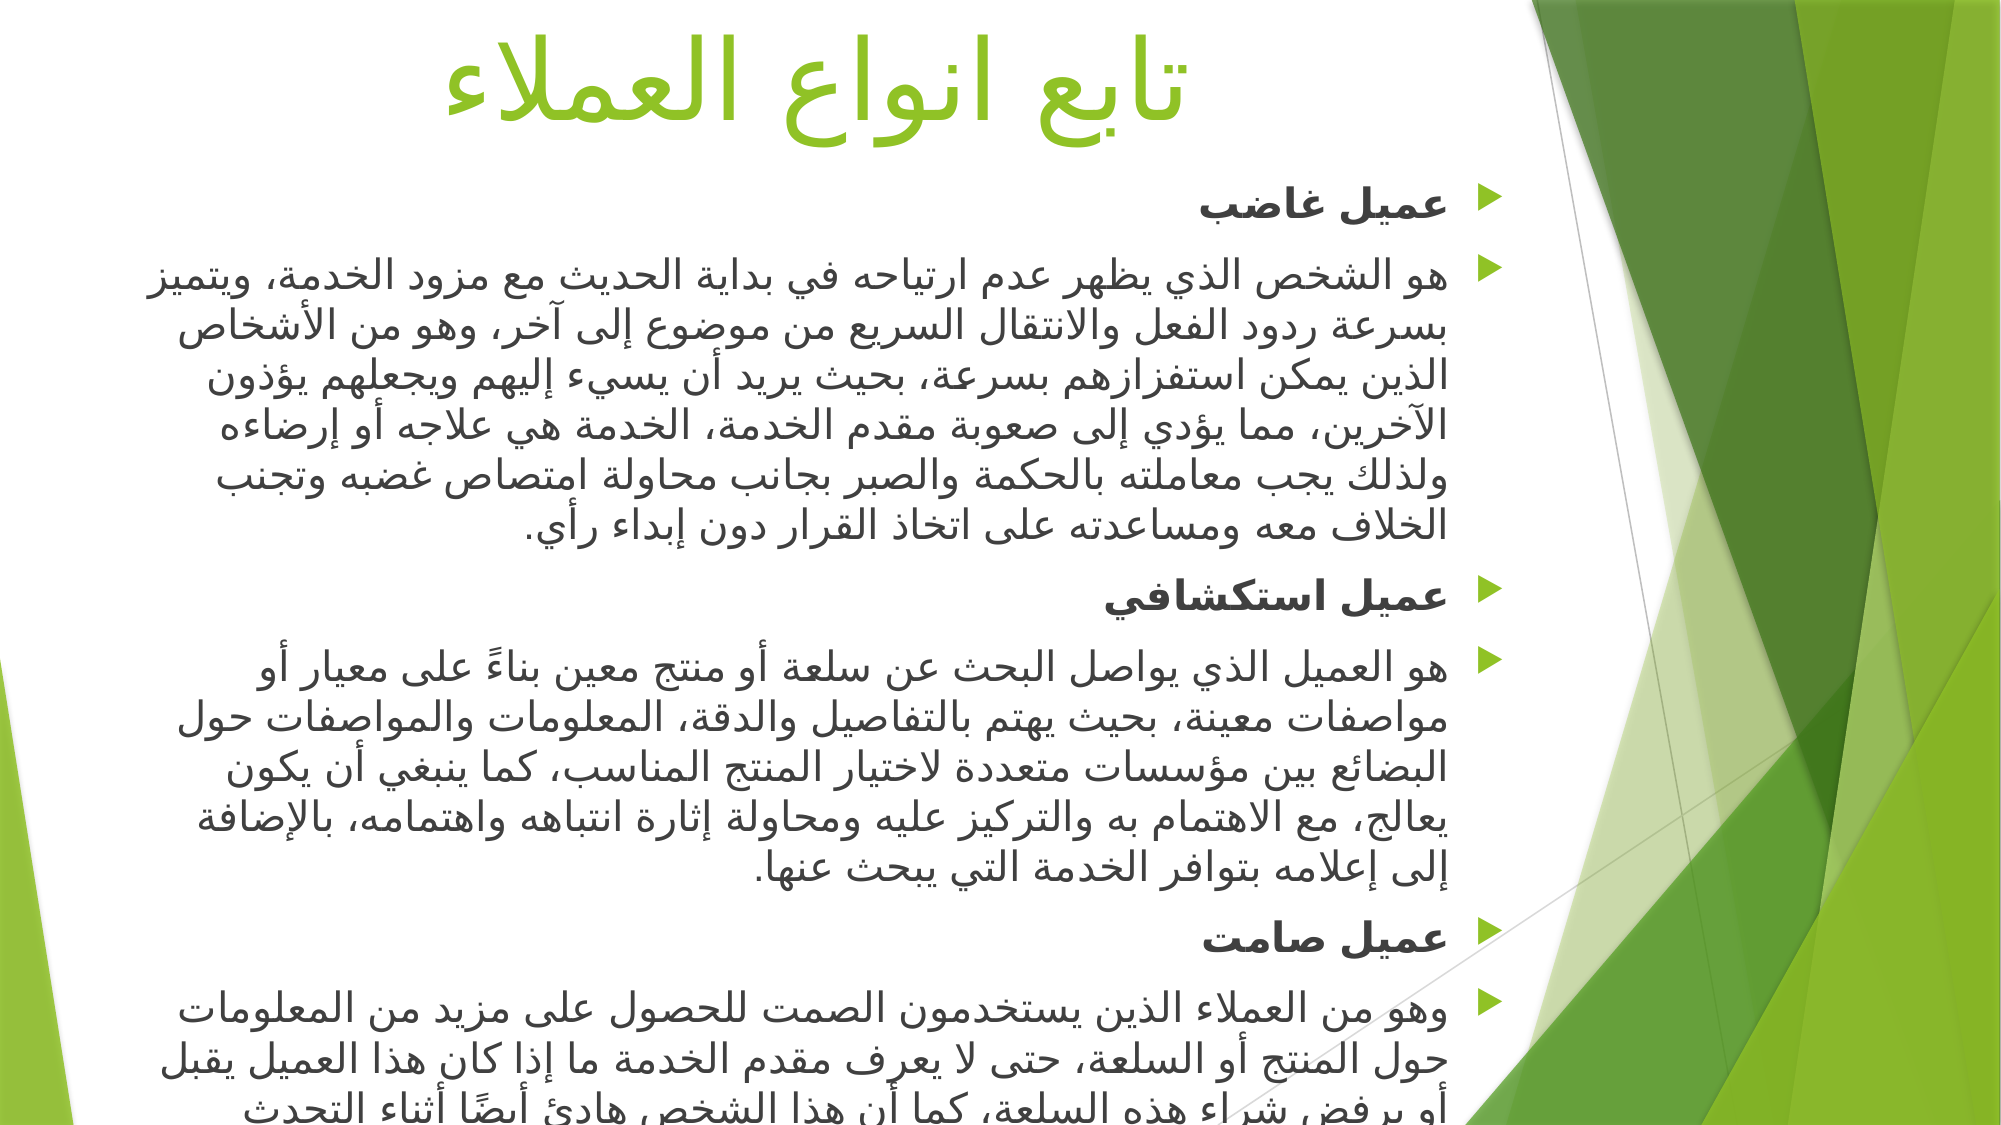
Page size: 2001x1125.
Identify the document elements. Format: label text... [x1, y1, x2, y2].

list عميل غاضب هو الشخص الذي يظهر عدم ارتياحه في بداية الحديث مع مزود الخدمة، ويتميز بسرعة ردود الفعل والانتقال السريع من موضوع إلى آخر، وهو من الأشخاص الذين يمكن استفزازهم بسرعة، بحيث يريد أن يسيء إليهم ويجعلهم يؤذون الآخرين، مما يؤدي إلى صعوبة مقدم الخدمة، الخدمة هي علاجه أو إرضاءه ولذلك يجب معاملته بالحكمة والصبر بجانب محاولة امتصاص غضبه وتجنب الخلاف معه ومساعدته على اتخاذ القرار دون إبداء رأي. عميل استكشافي هو العميل الذي يواصل البحث عن سلعة أو منتج معين بناءً على معيار أو مواصفات معينة، بحيث يهتم بالتفاصيل والدقة، المعلومات والمواصفات حول البضائع بين مؤسسات متعددة لاختيار المنتج المناسب، كما ينبغي أن يكون يعالج، مع الاهتمام به والتركيز عليه ومحاولة إثارة انتباهه واهتمامه، بالإضافة إلى إعلامه بتوافر الخدمة التي يبحث عنها. عميل صامت وهو من العملاء الذين يستخدمون الصمت للحصول على مزيد من المعلومات حول المنتج أو السلعة، حتى لا يعرف مقدم الخدمة ما إذا كان هذا العميل يقبل أو يرفض شراء هذه السلعة، كما أن هذا الشخص هادئ أيضًا أثناء التحدث والاستماع حسنًا، إجراء مقارنة بين البضاعة المتاحة لتحديد موقعه، وبالتالي يتعامل مع تقديم بيانات دقيقة وواضحة، والجدية في التحدث إليه ومعاملته باحترام، بالإضافة إلى طرح مجموعة من الأسئلة التي تكون الإجابة بنعم أو لا، بحيث لا يحتاج إلى تفسير. [111, 169, 1522, 1125]
title تابع انواع العملاء [111, 0, 1522, 169]
